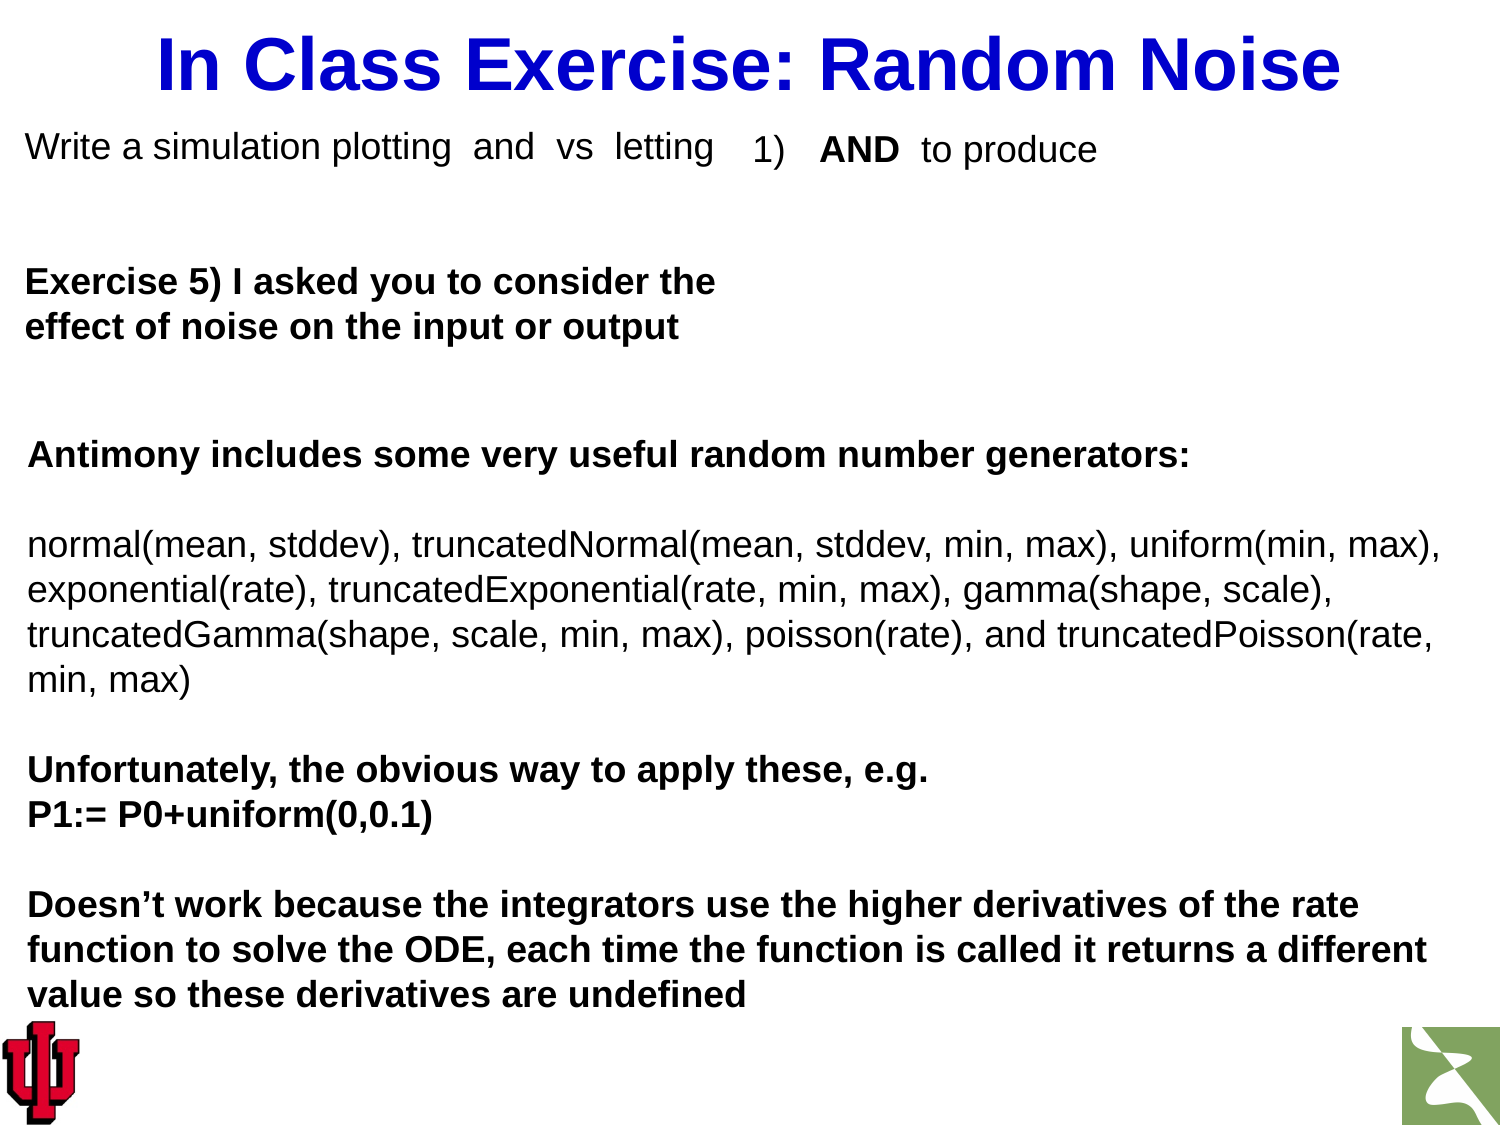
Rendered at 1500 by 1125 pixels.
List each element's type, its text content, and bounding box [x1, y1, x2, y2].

picture [1402, 1027, 1500, 1125]
picture [0, 1020, 80, 1125]
title In Class Exercise: Random Noise [0, 0, 1500, 130]
text_box Antimony includes some very useful random number generators: normal(mean, stddev), truncatedNormal(mean, stddev, min, max), uniform(min, max), exponential(rate), truncatedExponential(rate, min, max), gamma(shape, scale), truncatedGamma(shape, scale, min, max), poisson(rate), and truncatedPoisson(rate, min, max) Unfortunately, the obvious way to apply these, e.g. P1:= P0+uniform(0,0.1) Doesn’t work because the integrators use the higher derivatives of the rate function to solve the ODE, each time the function is called it returns a different value so these derivatives are undefined [12, 422, 1500, 1023]
